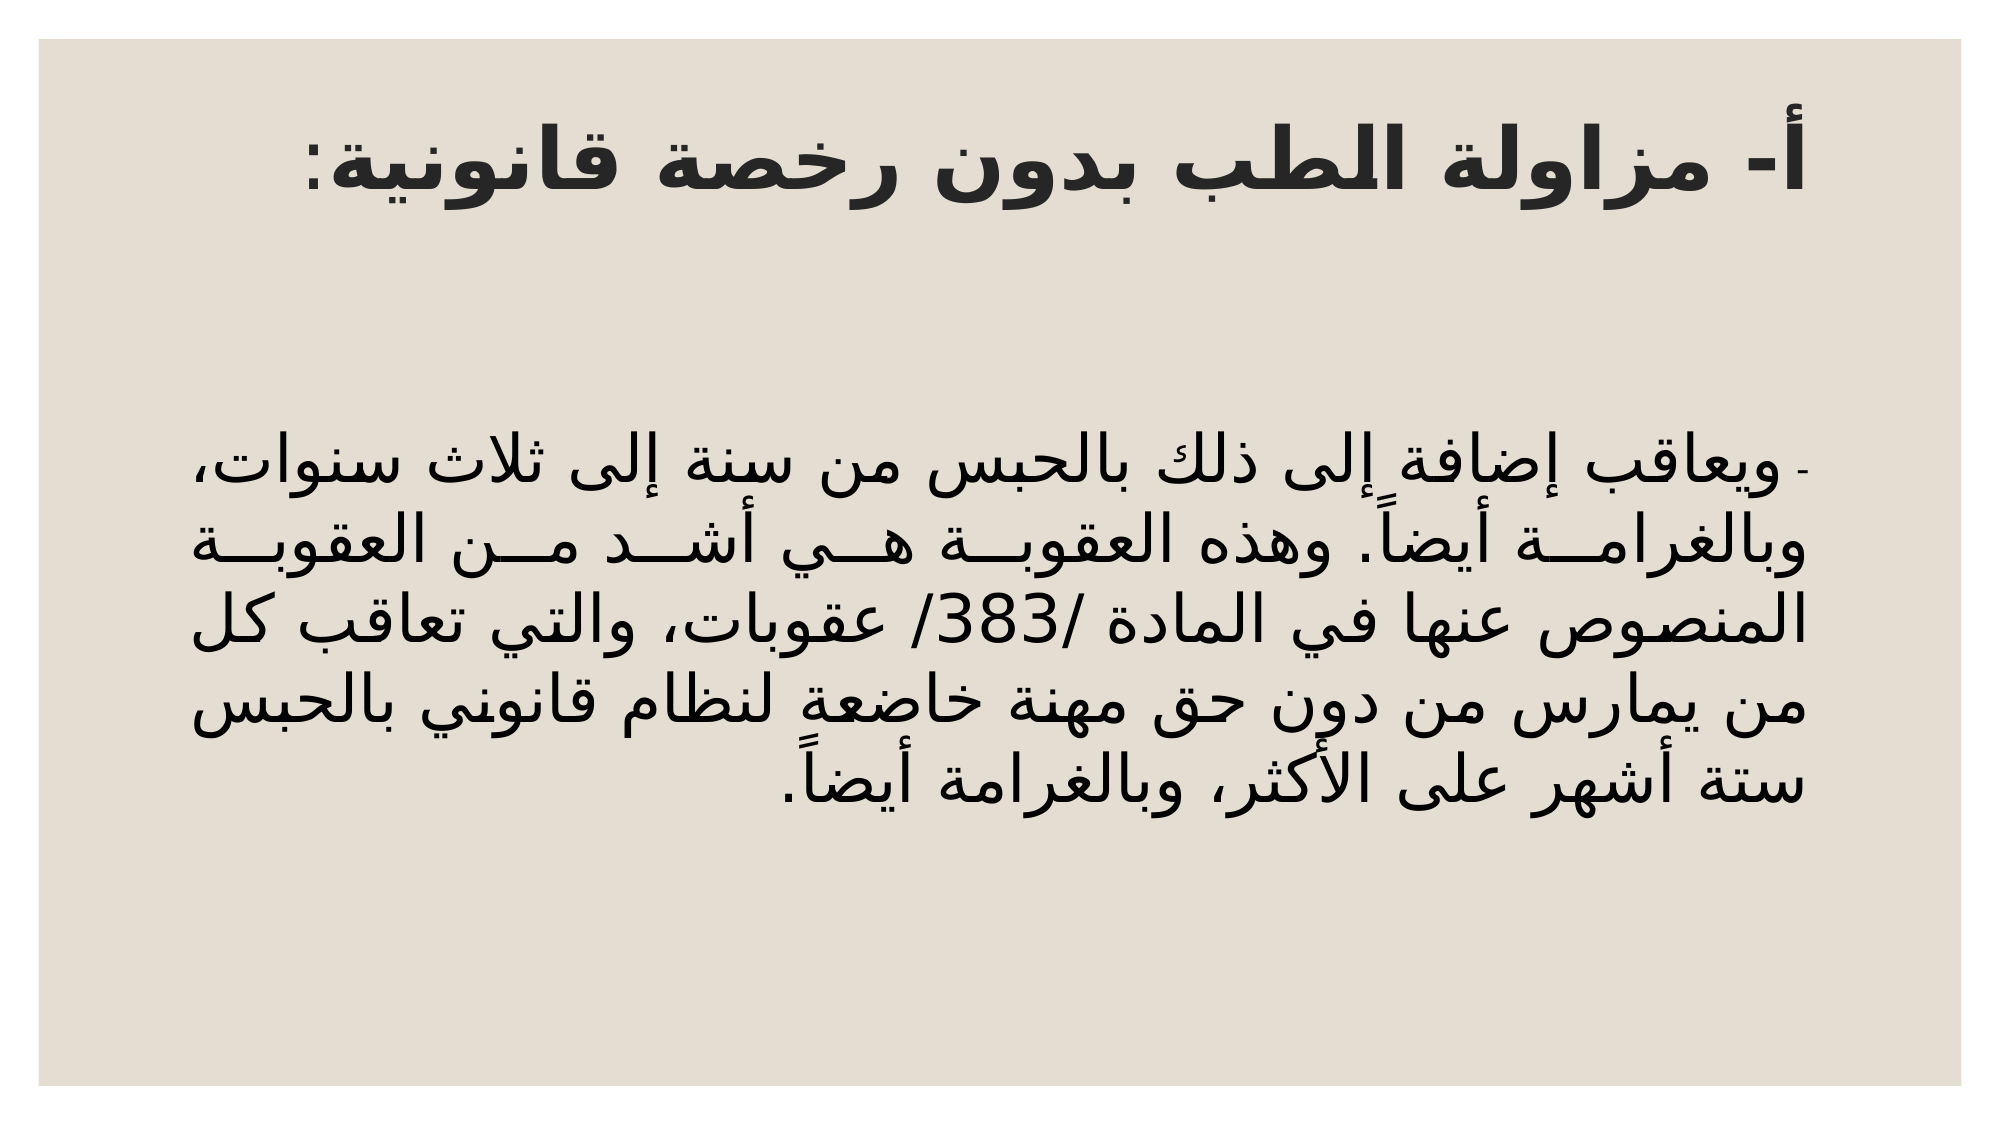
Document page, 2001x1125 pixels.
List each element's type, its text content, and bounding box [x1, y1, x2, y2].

list - ويعاقب إضافة إلى ذلك بالحبس من سنة إلى ثلاث سنوات، وبالغرامة أيضاً. وهذه العقوبة هي أشد من العقوبة المنصوص عنها في المادة /383/ عقوبات، والتي تعاقب كل من يمارس من دون حق مهنة خاضعة لنظام قانوني بالحبس ستة أشهر على الأكثر، وبالغرامة أيضاً. [174, 345, 1825, 990]
title أ- مزاولة الطب بدون رخصة قانونية: [174, 105, 1825, 331]
